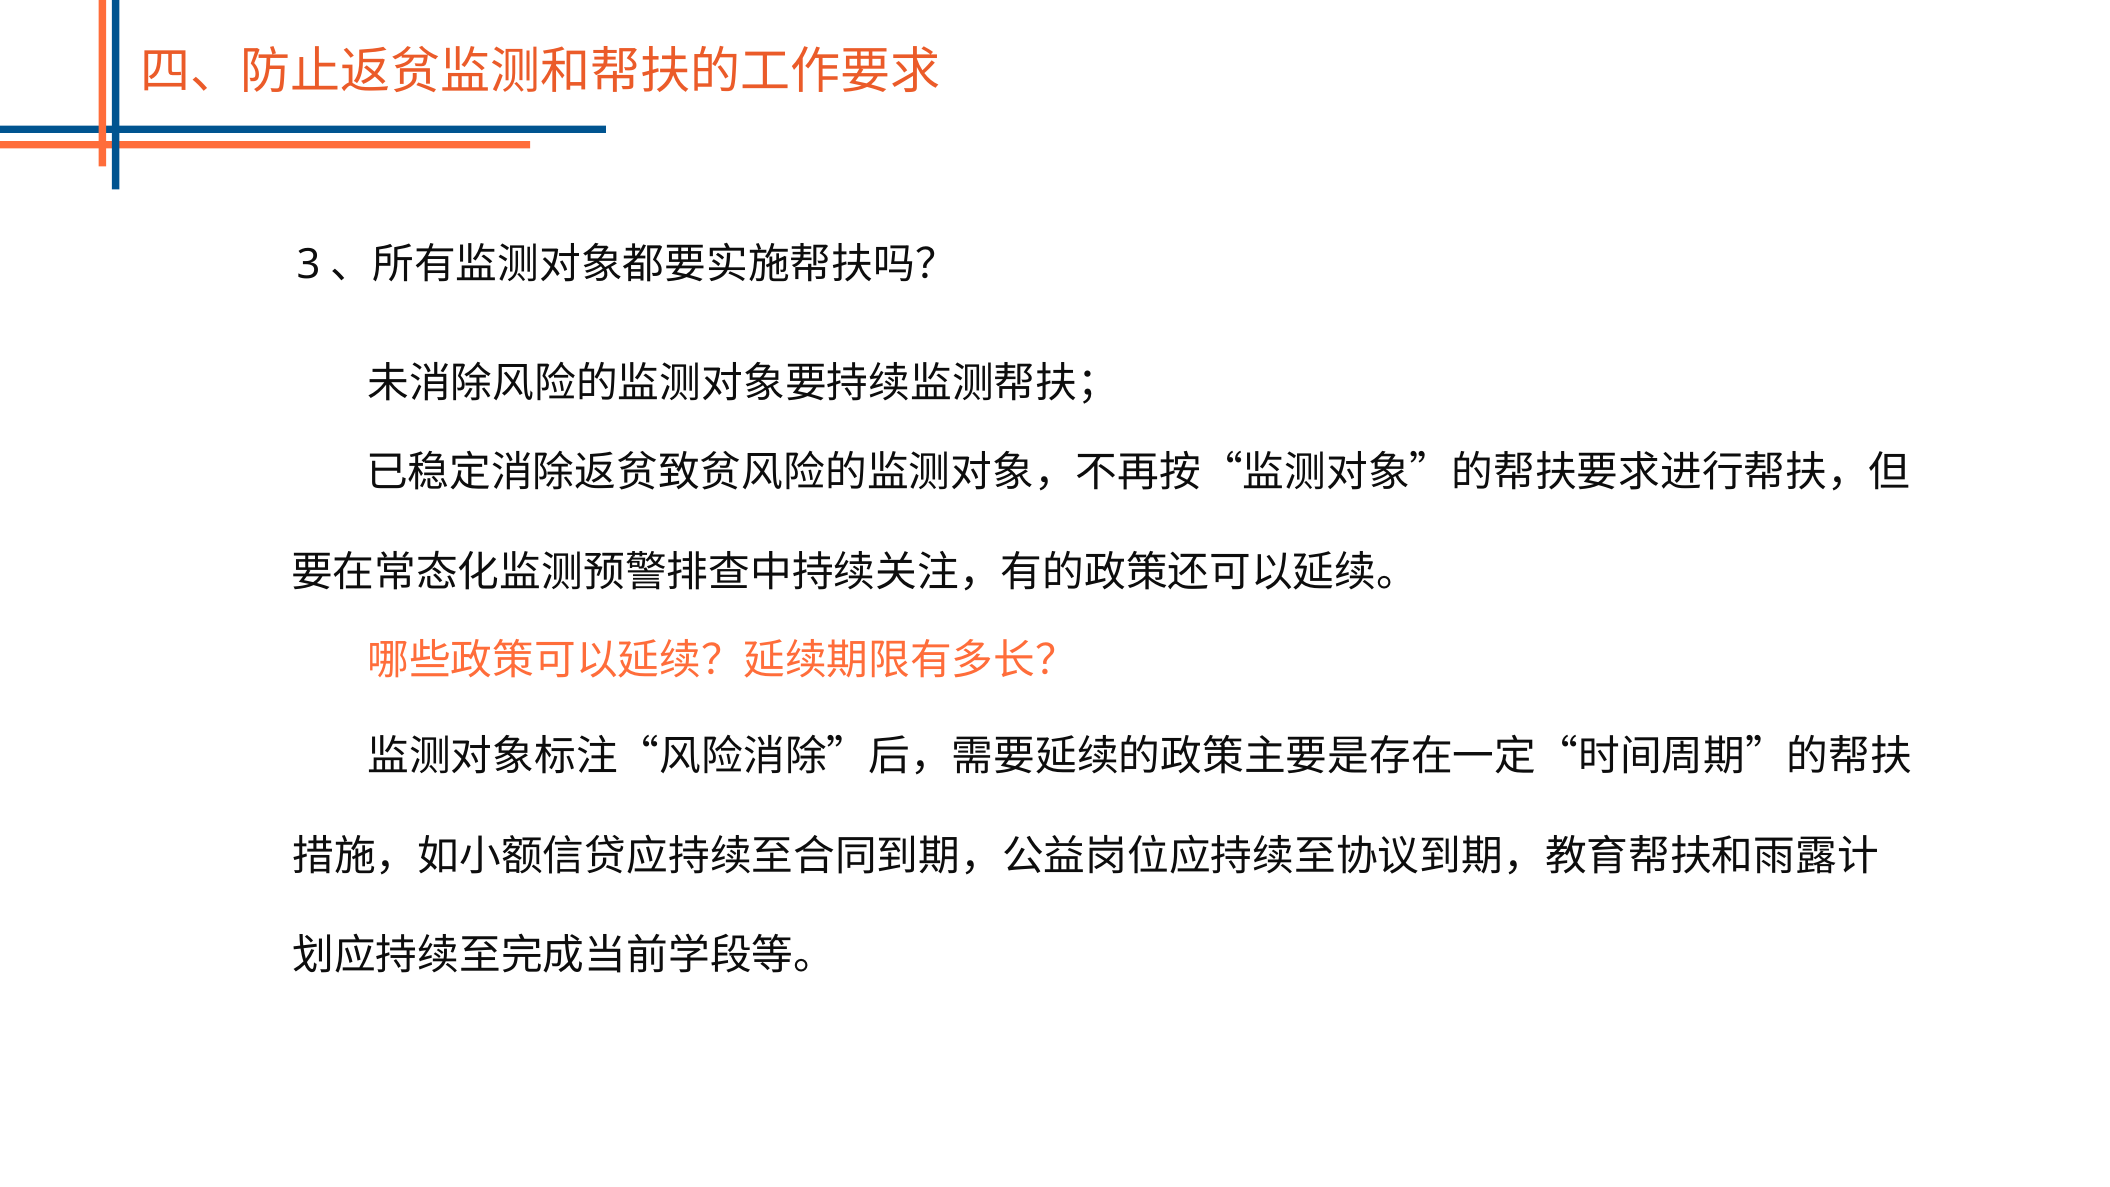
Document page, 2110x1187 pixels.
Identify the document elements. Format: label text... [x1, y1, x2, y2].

text_box 哪些政策可以延续？延续期限有多长？ [277, 575, 1929, 670]
text_box 3、所有监测对象都要实施帮扶吗？ [206, 179, 1708, 295]
text_box 未消除风险的监测对象要持续监测帮扶； [277, 298, 1929, 413]
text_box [0, 0, 1457, 190]
text_box 监测对象标注“风险消除”后，需要延续的政策主要是存在一定“时间周期”的帮扶措施，如小额信贷应持续至合同到期，公益岗位应持续至协议到期，教育帮扶和雨露计划应持续至完成当前学段等。 [277, 670, 1929, 986]
text_box 已稳定消除返贫致贫风险的监测对象，不再按“监测对象”的帮扶要求进行帮扶，但要在常态化监测预警排查中持续关注，有的政策还可以延续。 [276, 387, 1928, 603]
